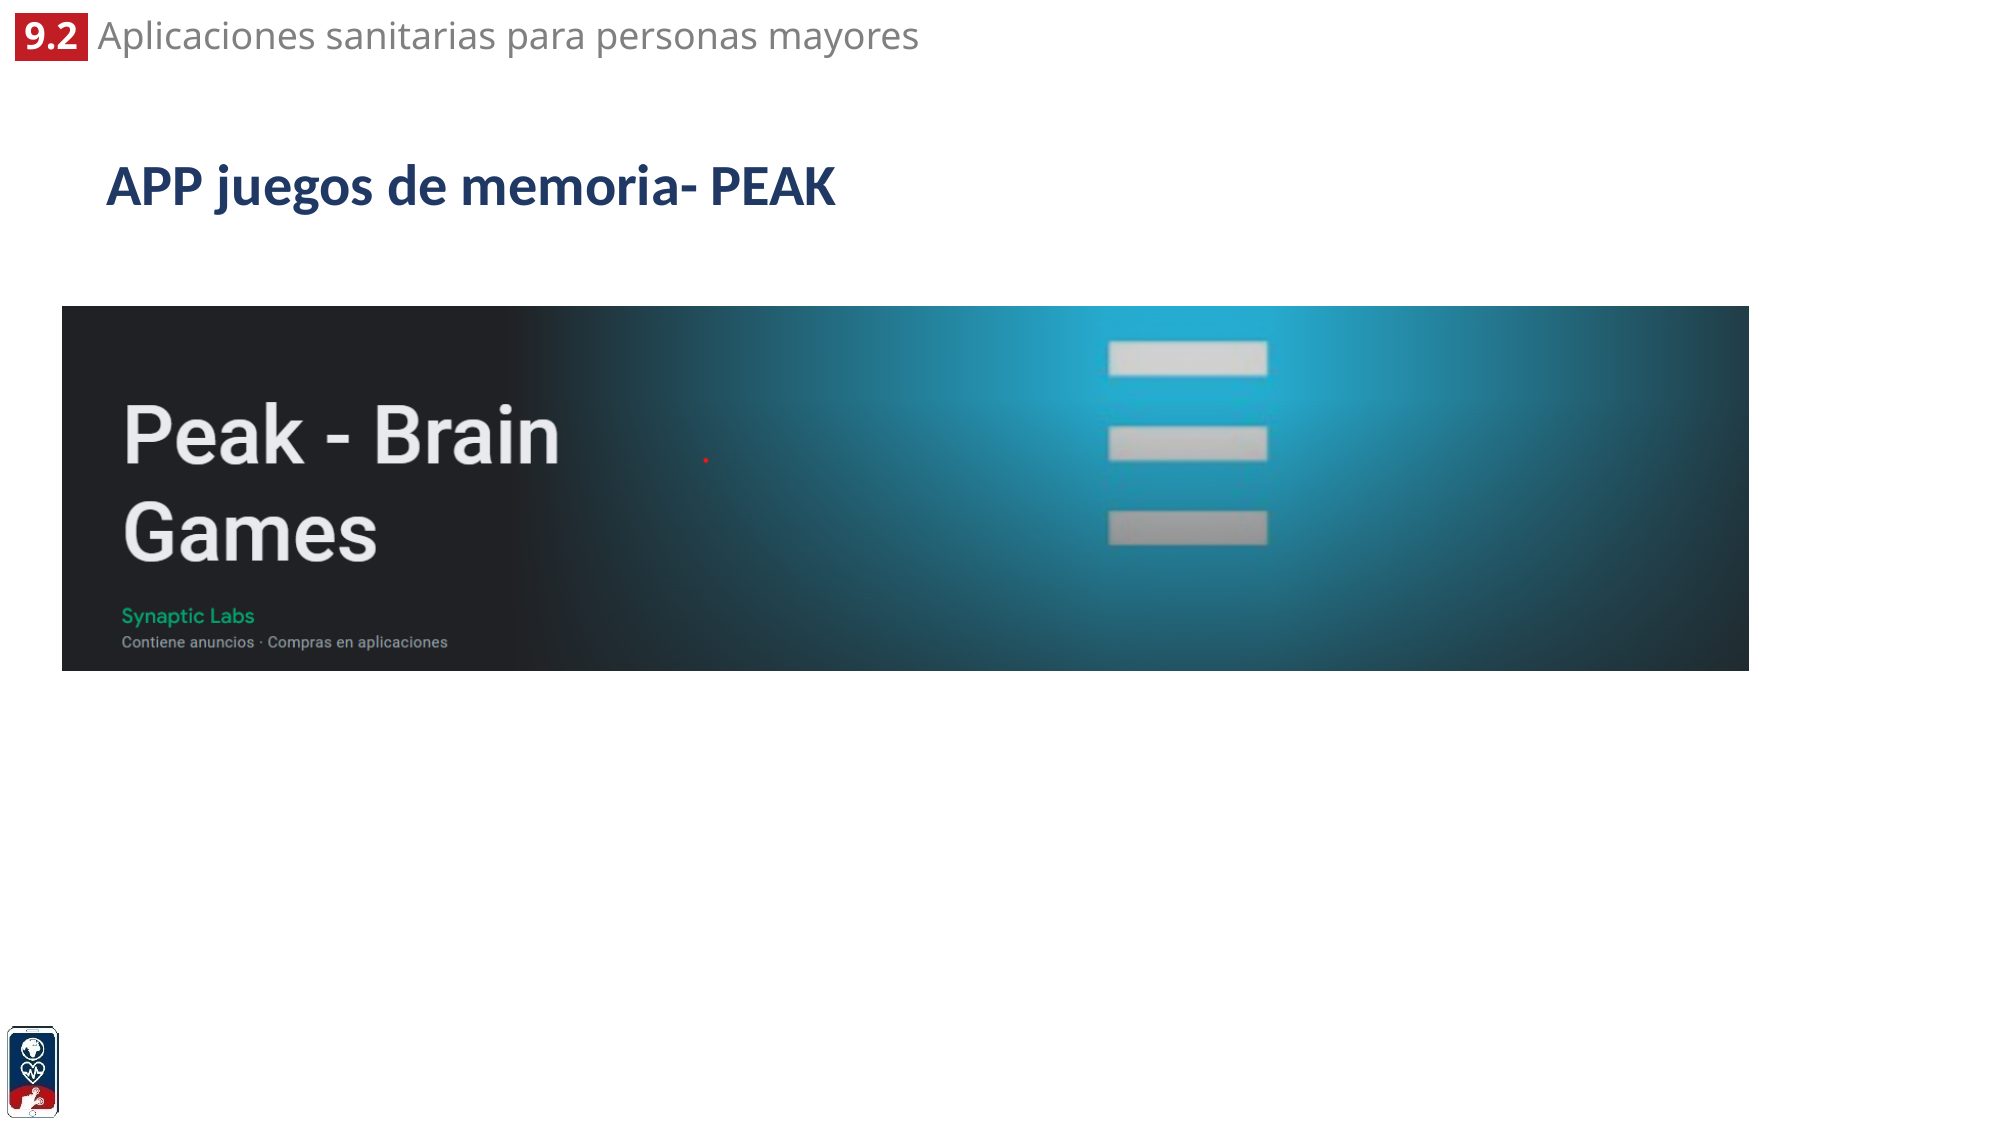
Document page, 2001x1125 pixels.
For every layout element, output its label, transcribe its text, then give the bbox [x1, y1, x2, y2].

picture [7, 1026, 59, 1118]
title APP juegos de memoria- PEAK [91, 137, 1906, 237]
picture [62, 306, 1749, 671]
